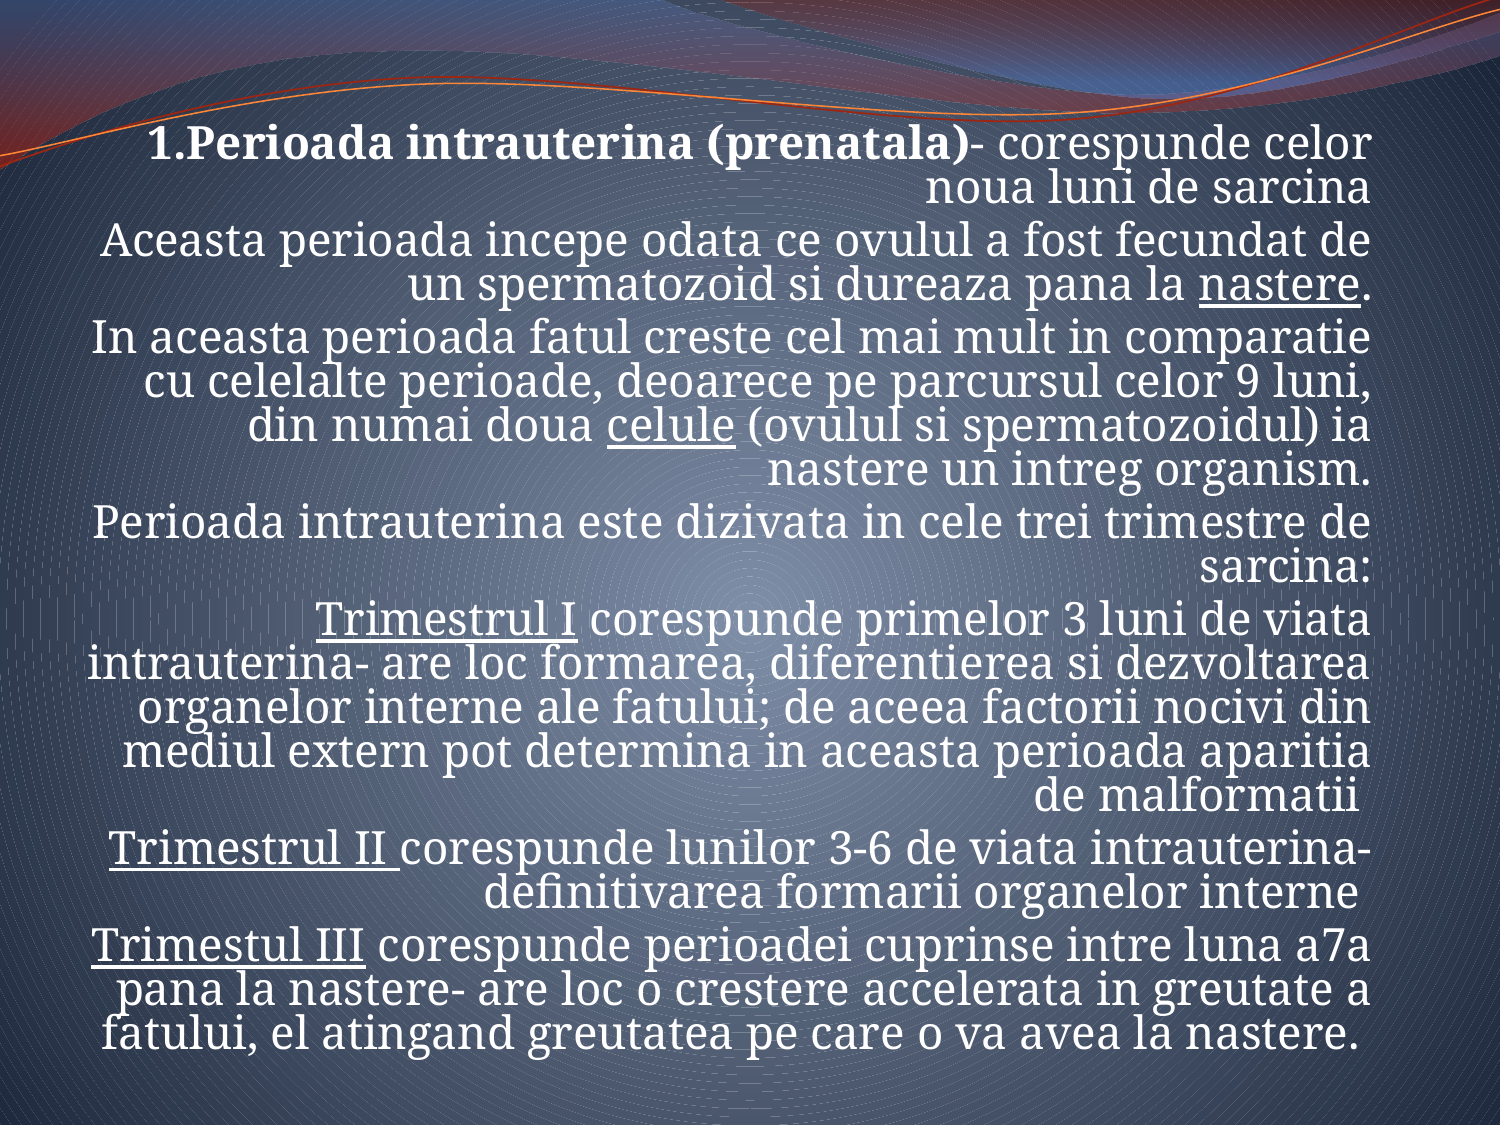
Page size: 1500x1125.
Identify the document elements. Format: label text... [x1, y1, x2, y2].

subtitle 1.Perioada intrauterina (prenatala)- corespunde celor noua luni de sarcina Aceasta perioada incepe odata ce ovulul a fost fecundat de un spermatozoid si dureaza pana la nastere. In aceasta perioada fatul creste cel mai mult in comparatie cu celelalte perioade, deoarece pe parcursul celor 9 luni, din numai doua celule (ovulul si spermatozoidul) ia nastere un intreg organism. Perioada intrauterina este dizivata in cele trei trimestre de sarcina: Trimestrul I corespunde primelor 3 luni de viata intrauterina- are loc formarea, diferentierea si dezvoltarea organelor interne ale fatului; de aceea factorii nocivi din mediul extern pot determina in aceasta perioada aparitia de malformatii Trimestrul II corespunde lunilor 3-6 de viata intrauterina- definitivarea formarii organelor interne Trimestul III corespunde perioadei cuprinse intre luna a7a pana la nastere- are loc o crestere accelerata in greutate a fatului, el atingand greutatea pe care o va avea la nastere. [87, 116, 1377, 1067]
